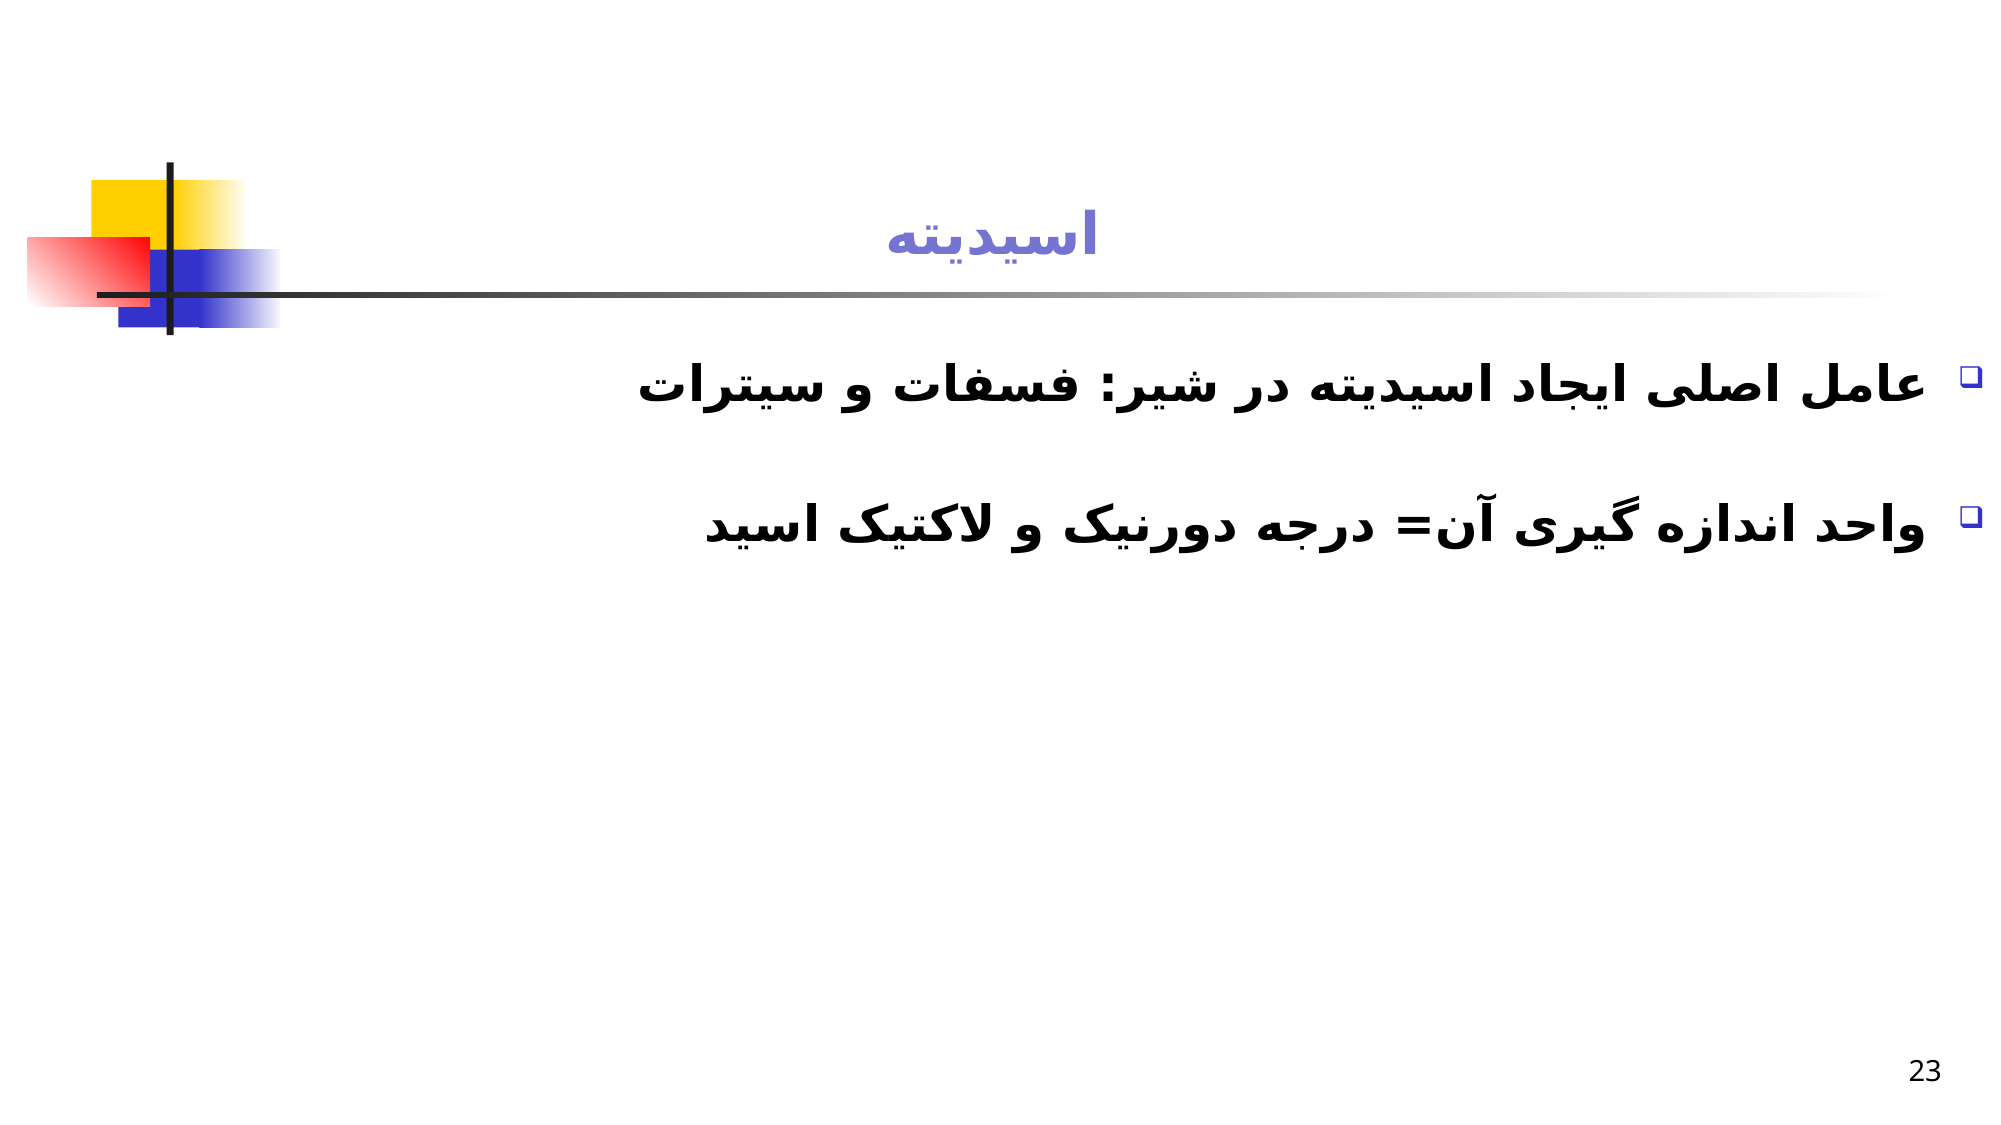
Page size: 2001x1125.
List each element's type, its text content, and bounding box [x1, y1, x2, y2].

list عامل اصلی ایجاد اسیدیته در شیر: فسفات و سیترات واحد اندازه گیری آن= درجه دورنیک و لاکتیک اسید [0, 274, 2000, 1125]
title اسیدیته [140, 34, 1846, 274]
